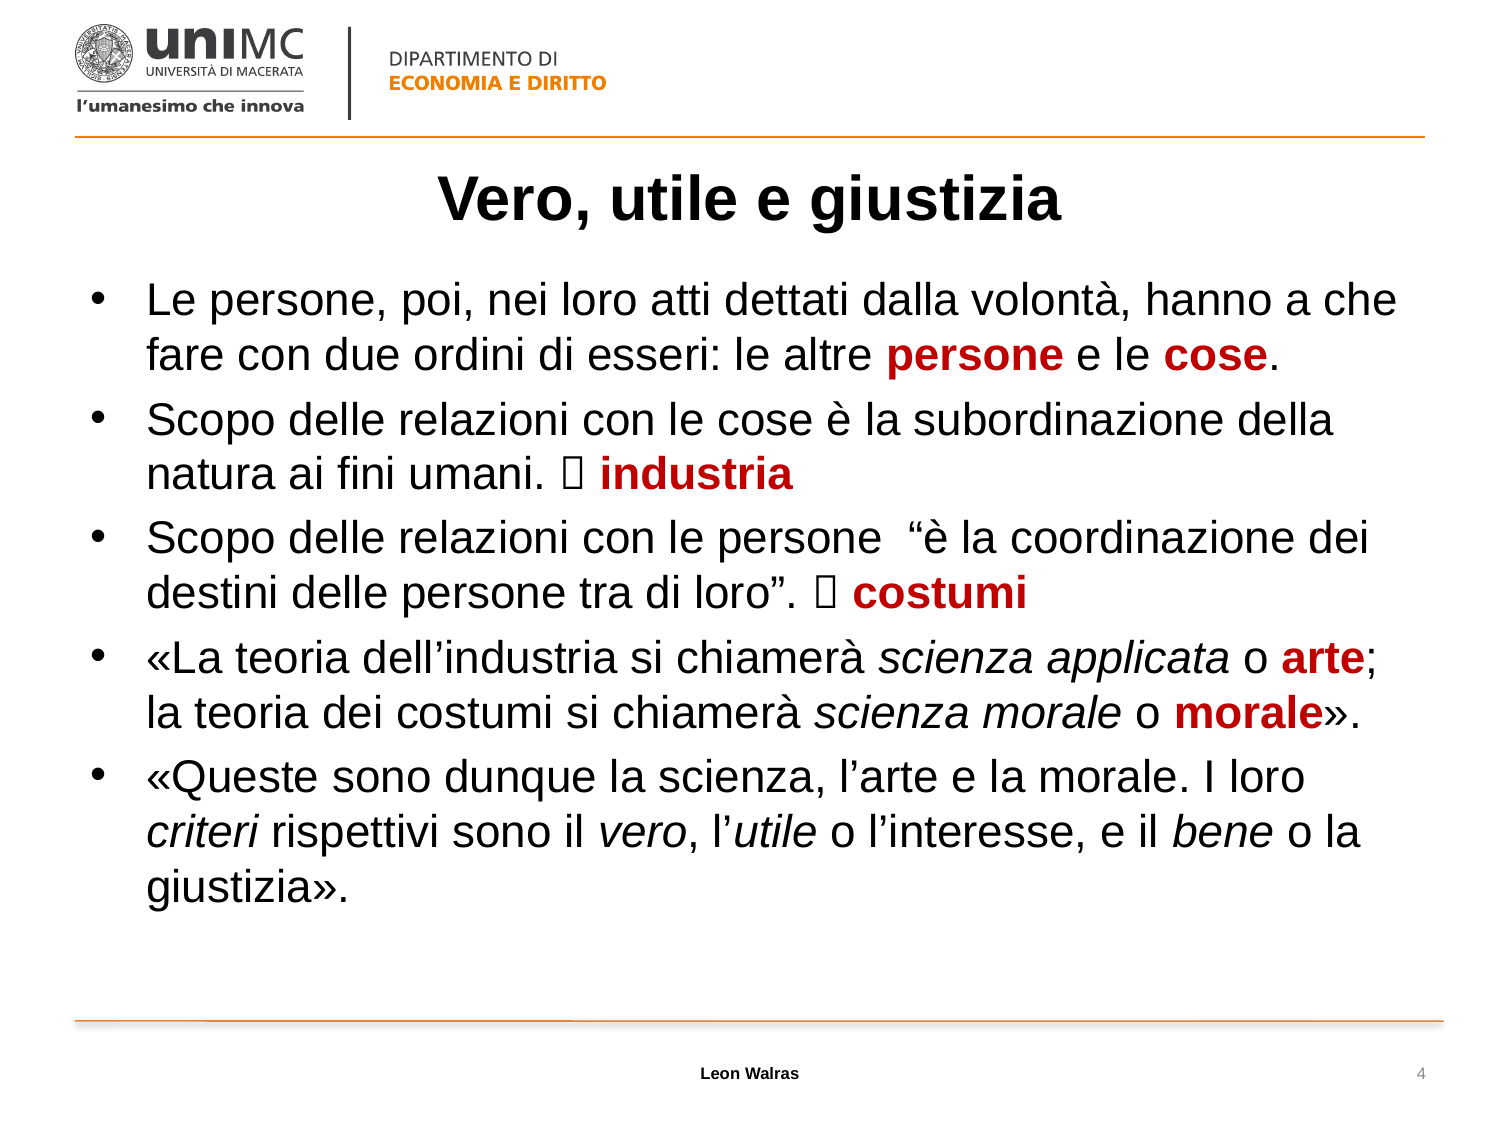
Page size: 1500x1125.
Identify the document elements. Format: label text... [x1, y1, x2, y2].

slide_number 4 [1091, 1042, 1442, 1103]
list Le persone, poi, nei loro atti dettati dalla volontà, hanno a che fare con due ordini di esseri: le altre persone e le cose. Scopo delle relazioni con le cose è la subordinazione della natura ai fini umani.  industria Scopo delle relazioni con le persone “è la coordinazione dei destini delle persone tra di loro”.  costumi «La teoria dell’industria si chiamerà scienza applicata o arte; la teoria dei costumi si chiamerà scienza morale o morale». «Queste sono dunque la scienza, l’arte e la morale. I loro criteri rispettivi sono il vero, l’utile o l’interesse, e il bene o la giustizia». [75, 262, 1425, 1005]
picture [75, 24, 1425, 138]
title Vero, utile e giustizia [75, 149, 1425, 241]
footer Leon Walras [512, 1042, 988, 1103]
